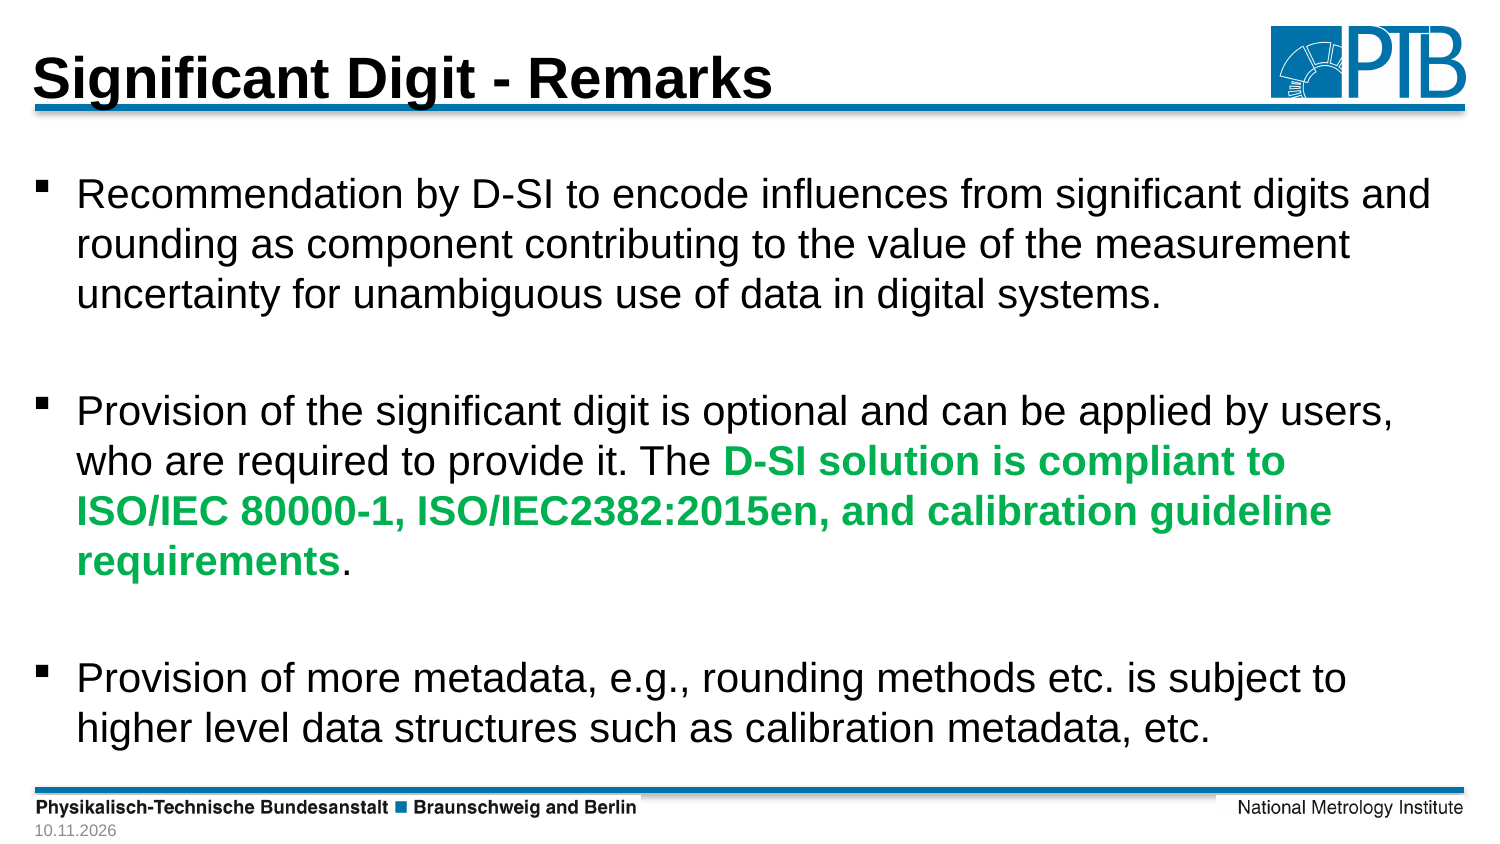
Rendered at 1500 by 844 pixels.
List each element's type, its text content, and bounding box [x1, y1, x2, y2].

title Significant Digit - Remarks [17, 26, 1459, 123]
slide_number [19, 815, 669, 844]
picture [1216, 795, 1465, 819]
picture [33, 795, 641, 815]
list Recommendation by D-SI to encode influences from significant digits and rounding as component contributing to the value of the measurement uncertainty for unambiguous use of data in digital systems. Provision of the significant digit is optional and can be applied by users, who are required to provide it. The D-SI solution is compliant to ISO/IEC 80000-1, ISO/IEC2382:2015en, and calibration guideline requirements. Provision of more metadata, e.g., rounding methods etc. is subject to higher level data structures such as calibration metadata, etc. [17, 159, 1459, 780]
picture [1459, 26, 1467, 75]
picture [1459, 80, 1467, 98]
